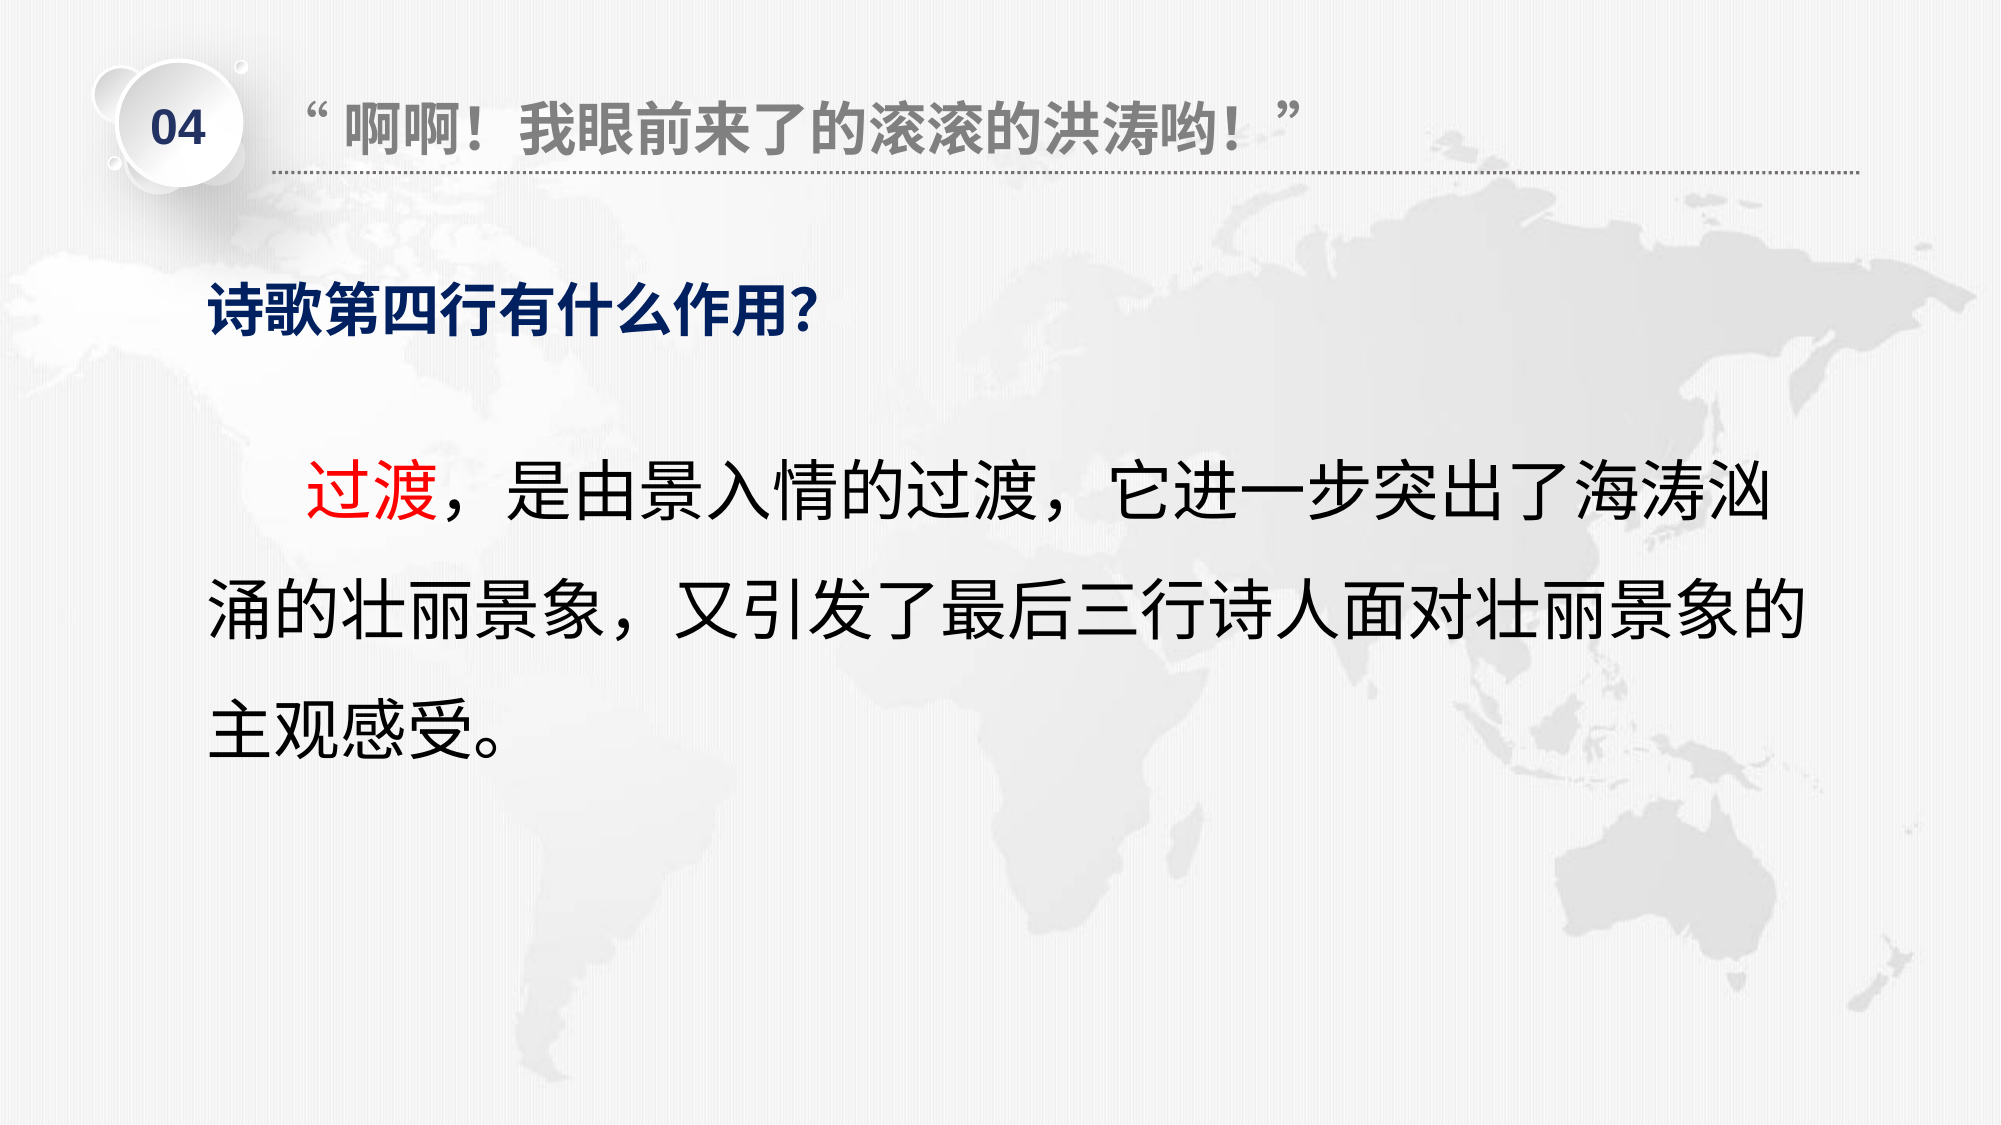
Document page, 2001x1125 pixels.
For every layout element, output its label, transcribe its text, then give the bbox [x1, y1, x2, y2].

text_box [92, 60, 248, 193]
text_box 诗歌第四行有什么作用？ [192, 266, 1837, 351]
picture [0, 0, 2000, 1125]
text_box 过渡，是由景入情的过渡，它进一步突出了海涛汹涌的壮丽景象，又引发了最后三行诗人面对壮丽景象的主观感受。 [192, 400, 1844, 776]
text_box “啊啊！我眼前来了的滚滚的洪涛哟！” [257, 92, 1407, 205]
